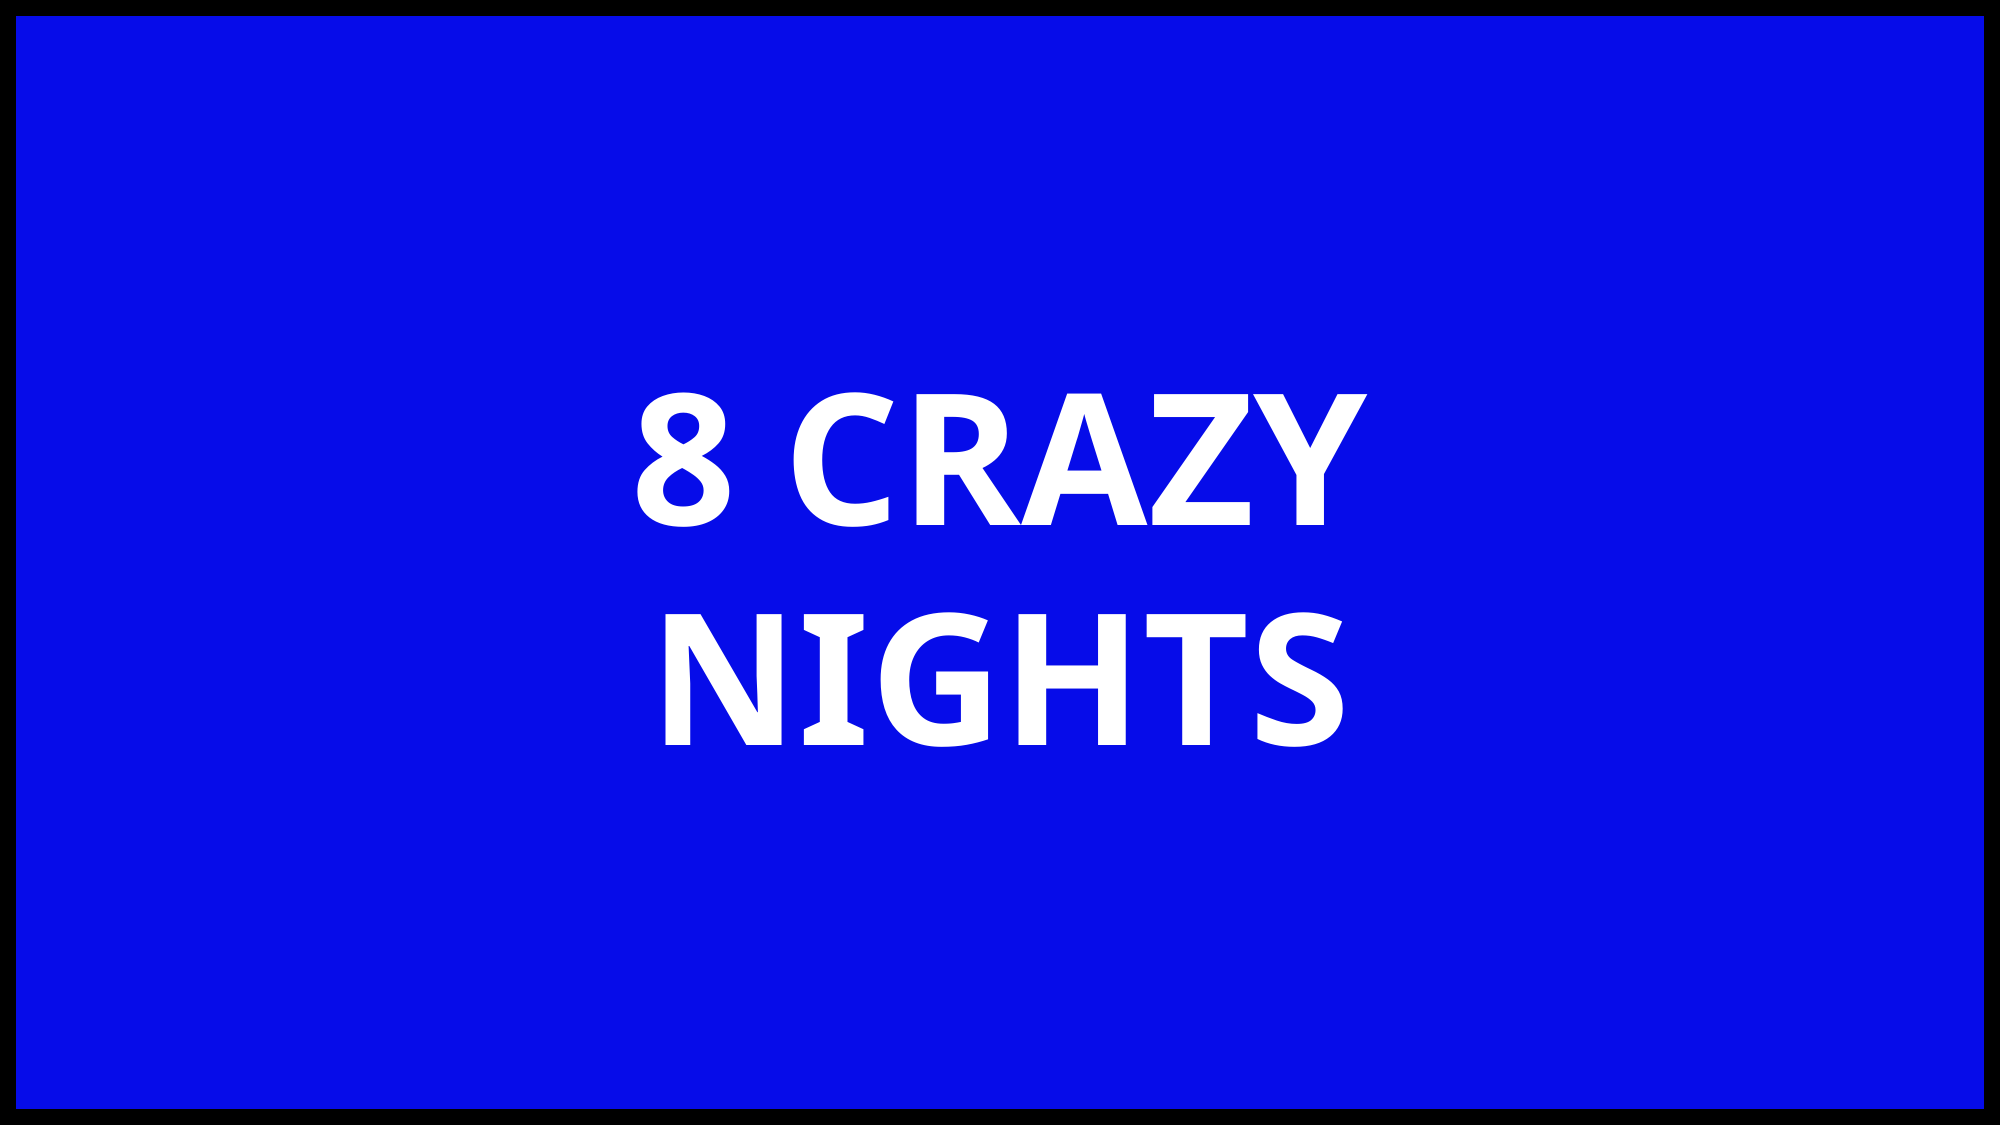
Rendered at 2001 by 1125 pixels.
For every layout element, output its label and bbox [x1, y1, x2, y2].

text_box [0, 0, 2000, 1125]
